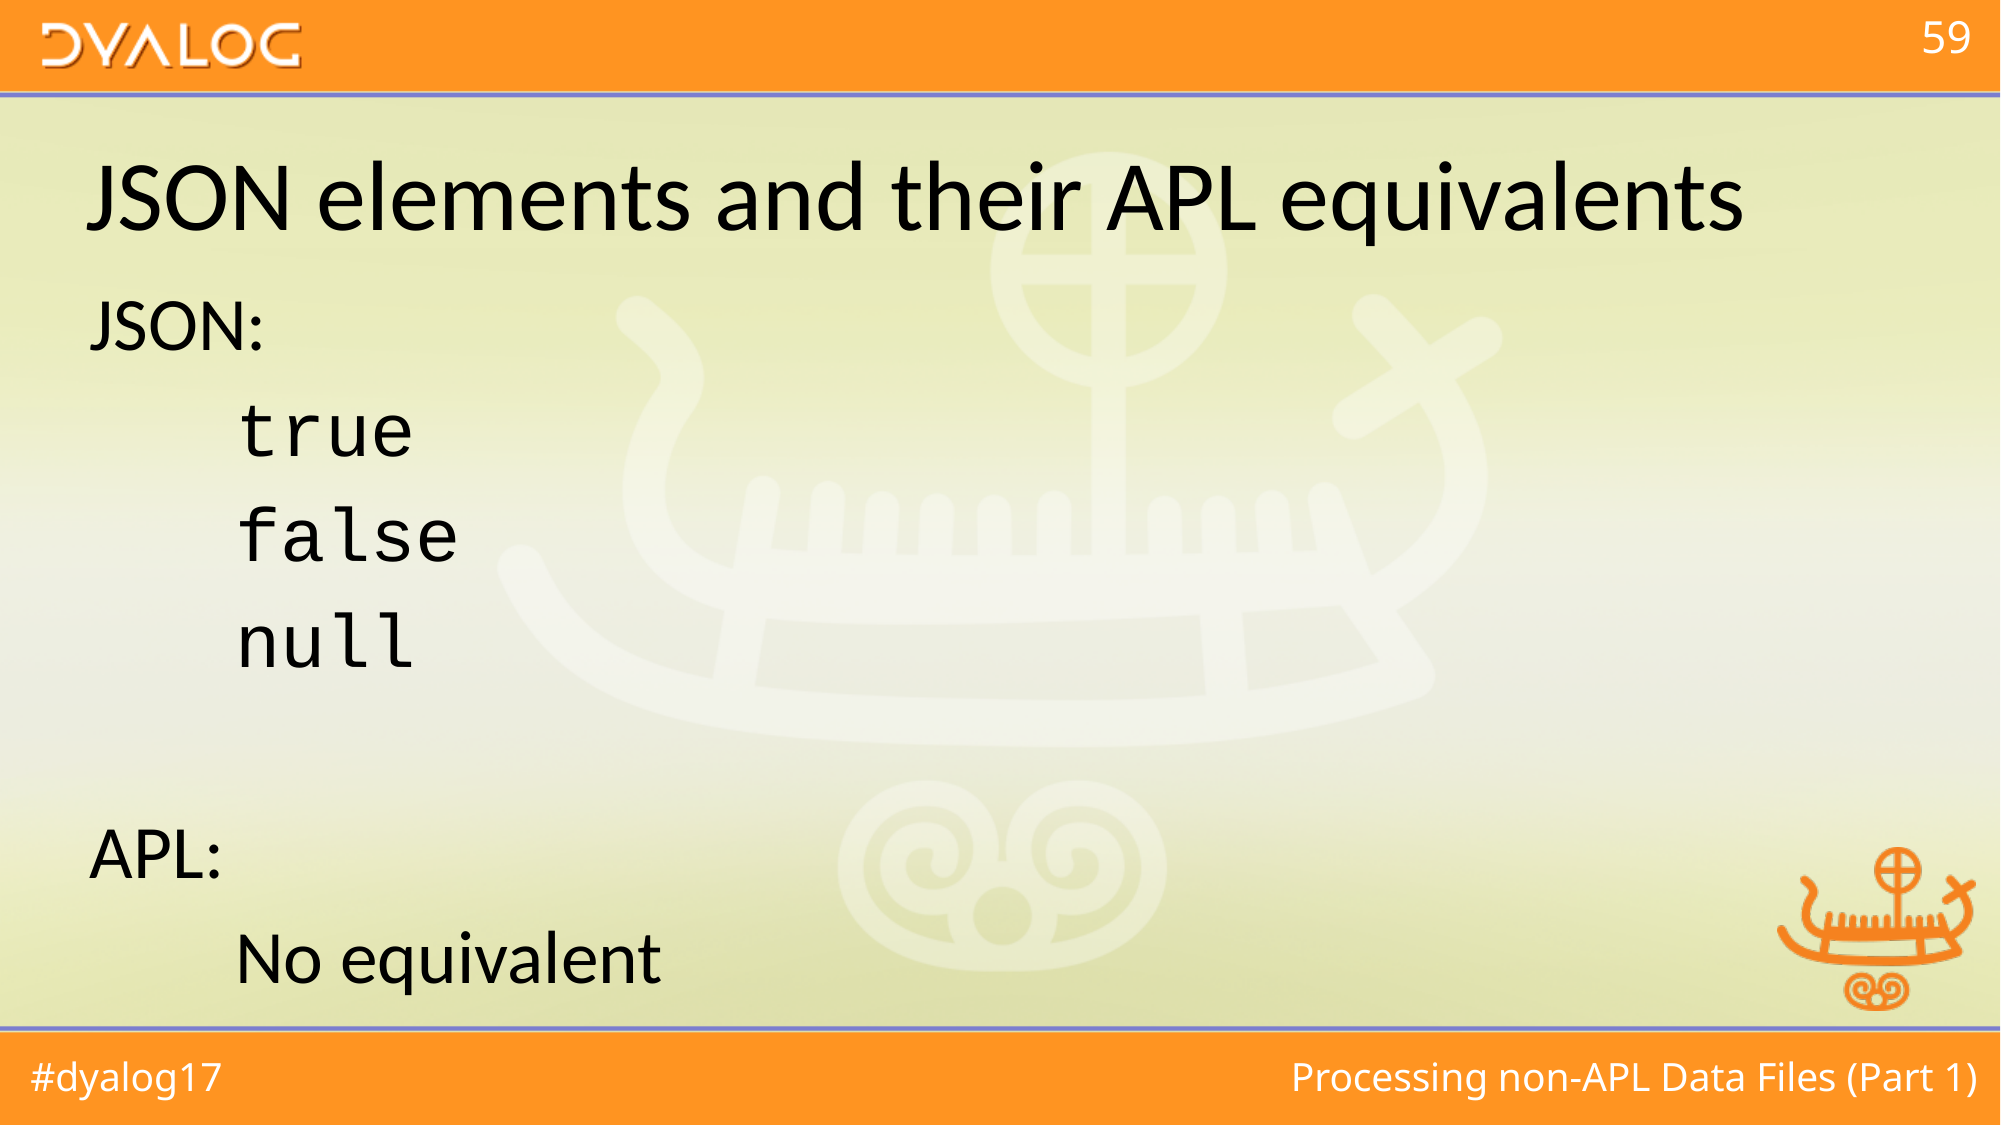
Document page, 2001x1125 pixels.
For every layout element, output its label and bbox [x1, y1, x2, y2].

list [74, 267, 1426, 1011]
picture [0, 0, 2001, 1125]
title [70, 125, 1900, 256]
